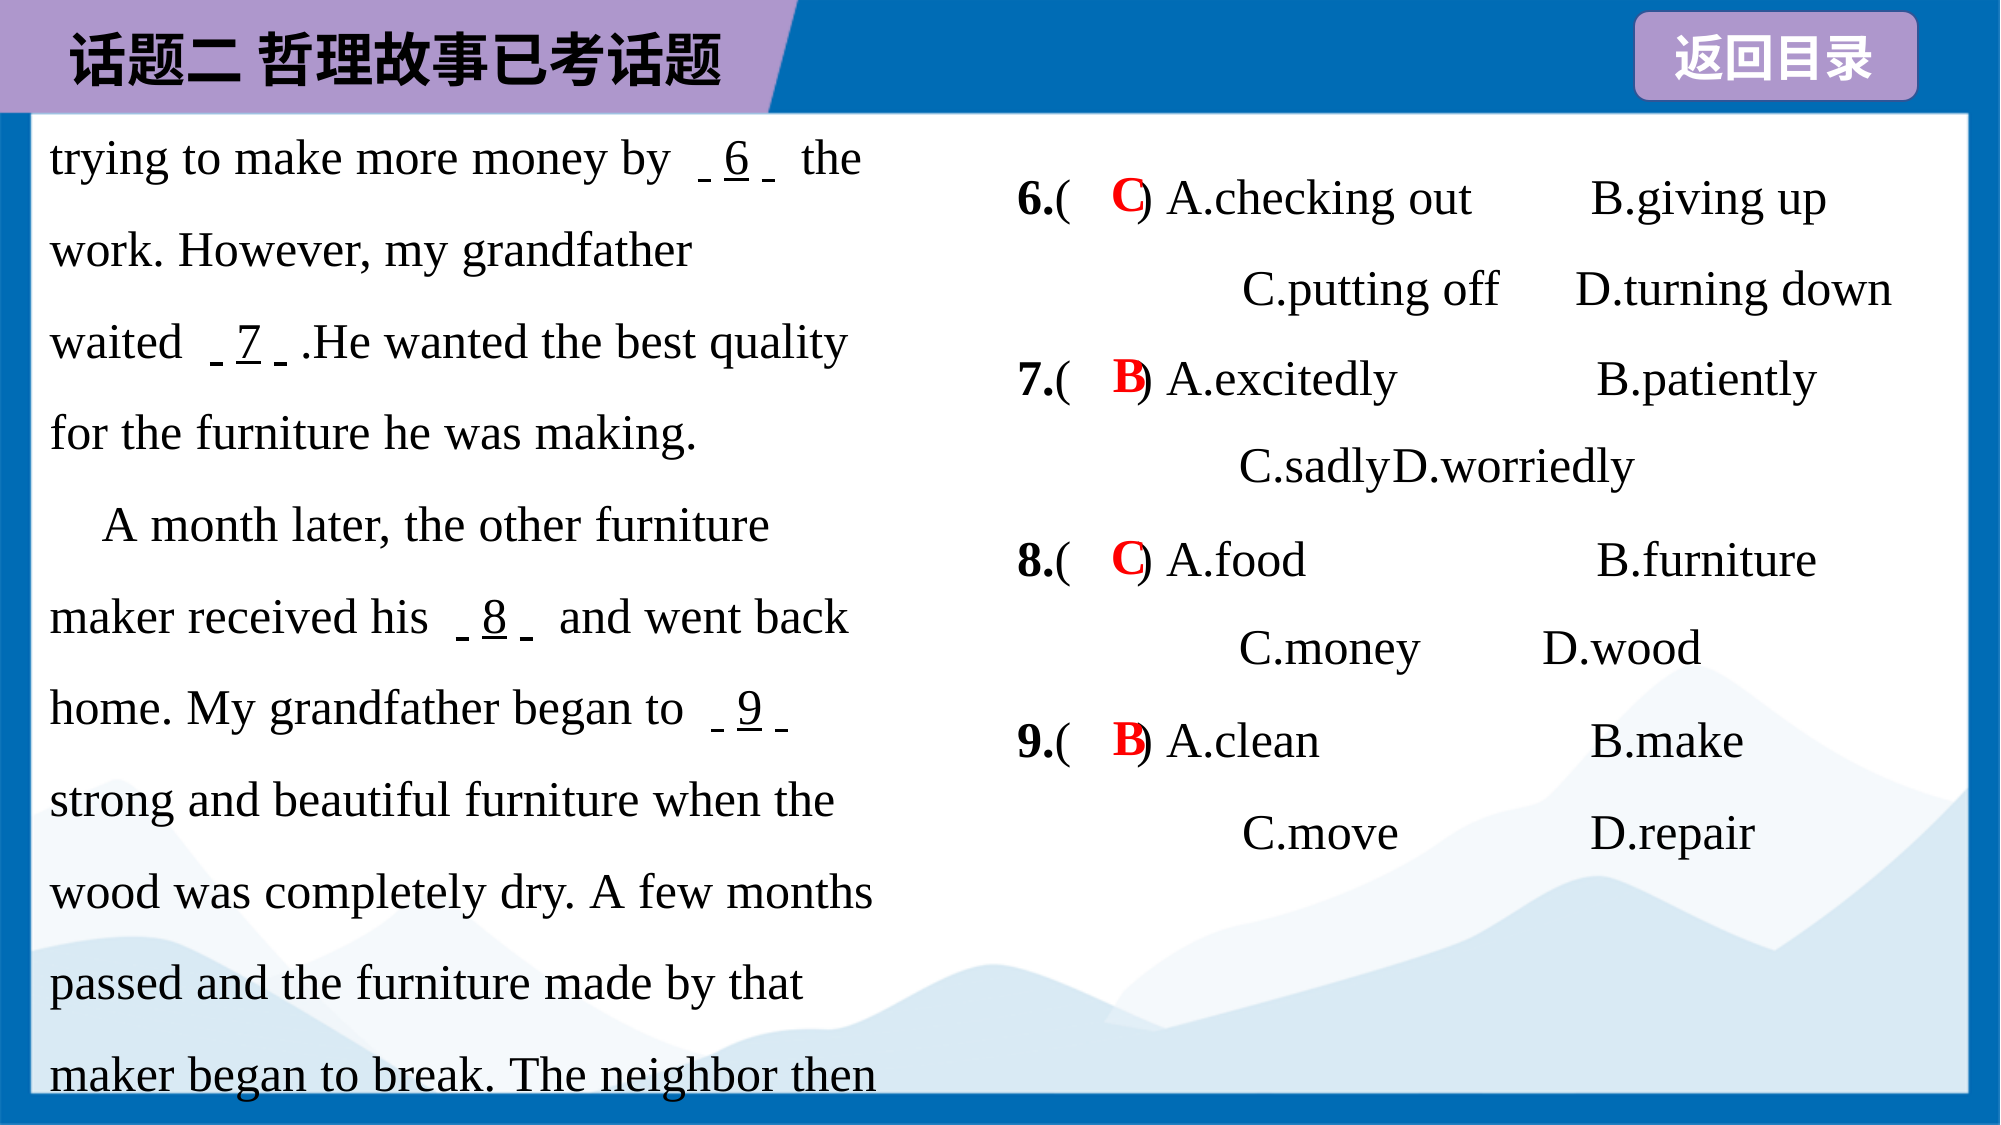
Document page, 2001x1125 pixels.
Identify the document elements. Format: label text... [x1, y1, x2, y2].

text_box 8.( ) A.food B.furniture C.money D.wood [1016, 494, 1919, 665]
text_box C [1092, 134, 1165, 213]
text_box trying to make more money by . .6. . the work. However, my grandfather waited . .7. ..He wanted the best quality for the furniture he was making. A month later, the other furniture maker received his . .8. . and went back home. My grandfather began to . .9. . strong and beautiful furniture when the wood was completely dry. A few months passed and the furniture made by that maker began to break. The neighbor then [49, 93, 952, 1102]
picture [0, 0, 2000, 1125]
text_box 7.( ) A.excitedly B.patiently C.sadly D.worriedly [1016, 313, 1919, 484]
text_box 6.( ) A.checking out B.giving up C.putting off D.turning down [1016, 132, 1919, 313]
text_box 9.( ) A.clean B.make C.move D.repair [1016, 675, 1919, 846]
text_box B [1094, 315, 1165, 394]
text_box B [1094, 677, 1165, 757]
text_box C [1092, 496, 1165, 575]
